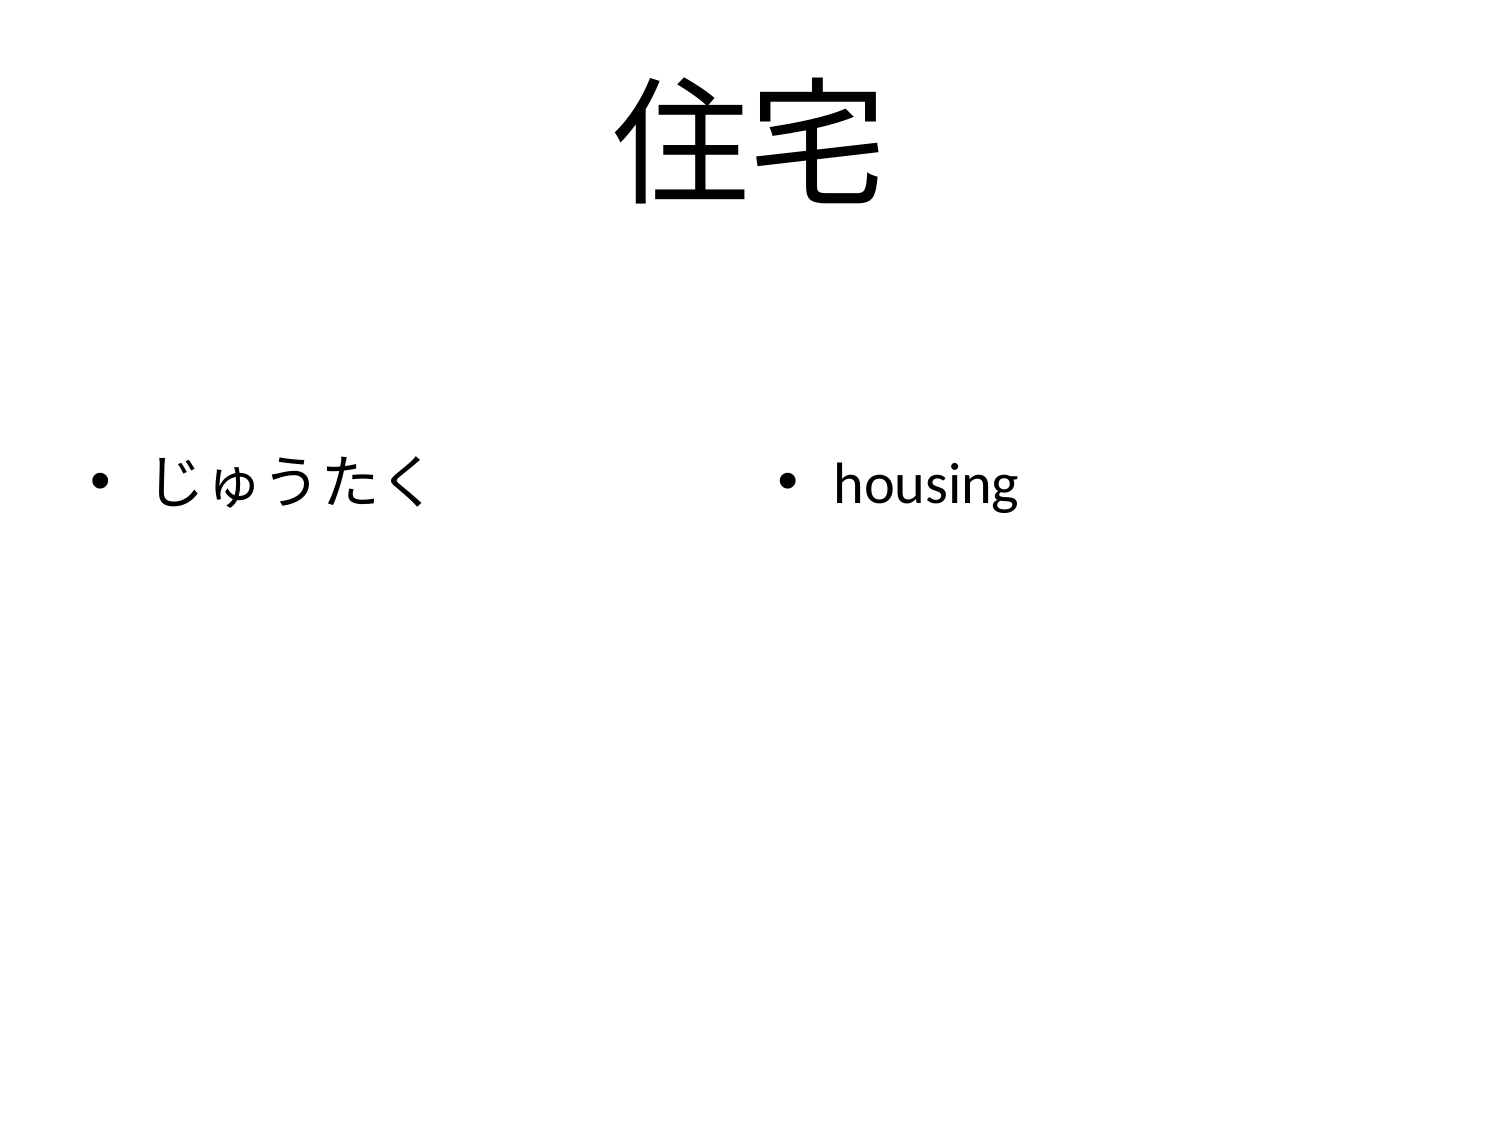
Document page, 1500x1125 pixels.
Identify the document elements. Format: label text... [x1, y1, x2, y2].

title 住宅 [74, 44, 1426, 233]
list housing [762, 437, 1426, 1006]
list じゅうたく [74, 437, 738, 1006]
